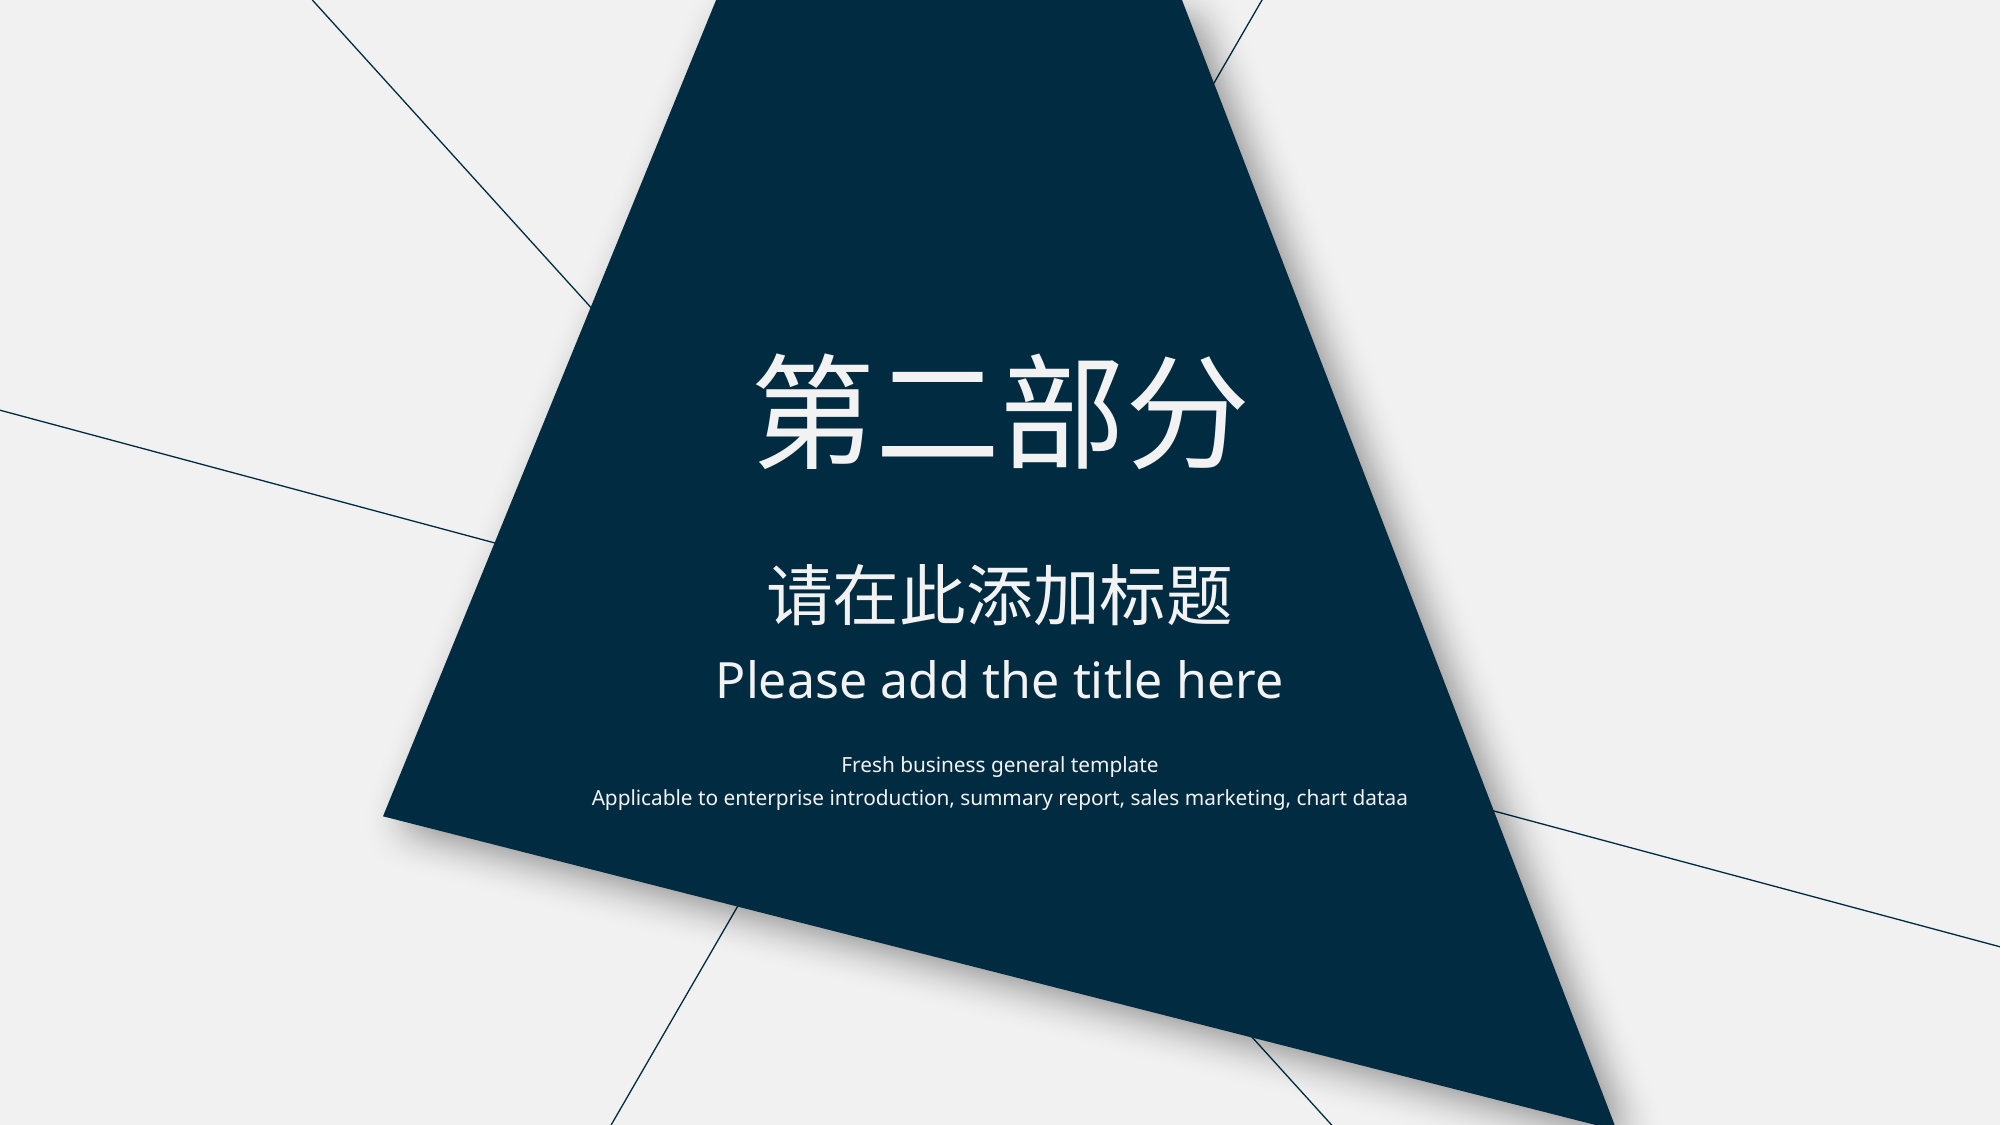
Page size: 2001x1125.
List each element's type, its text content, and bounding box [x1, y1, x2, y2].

text_box Fresh business general template Applicable to enterprise introduction, summary report, sales marketing, chart dataa [383, 737, 1617, 817]
text_box [385, 817, 1615, 1125]
text_box Please add the title here [701, 641, 1299, 716]
text_box 第二部分 [735, 326, 1265, 492]
text_box 请在此添加标题 [709, 546, 1291, 642]
text_box [415, 0, 1466, 737]
